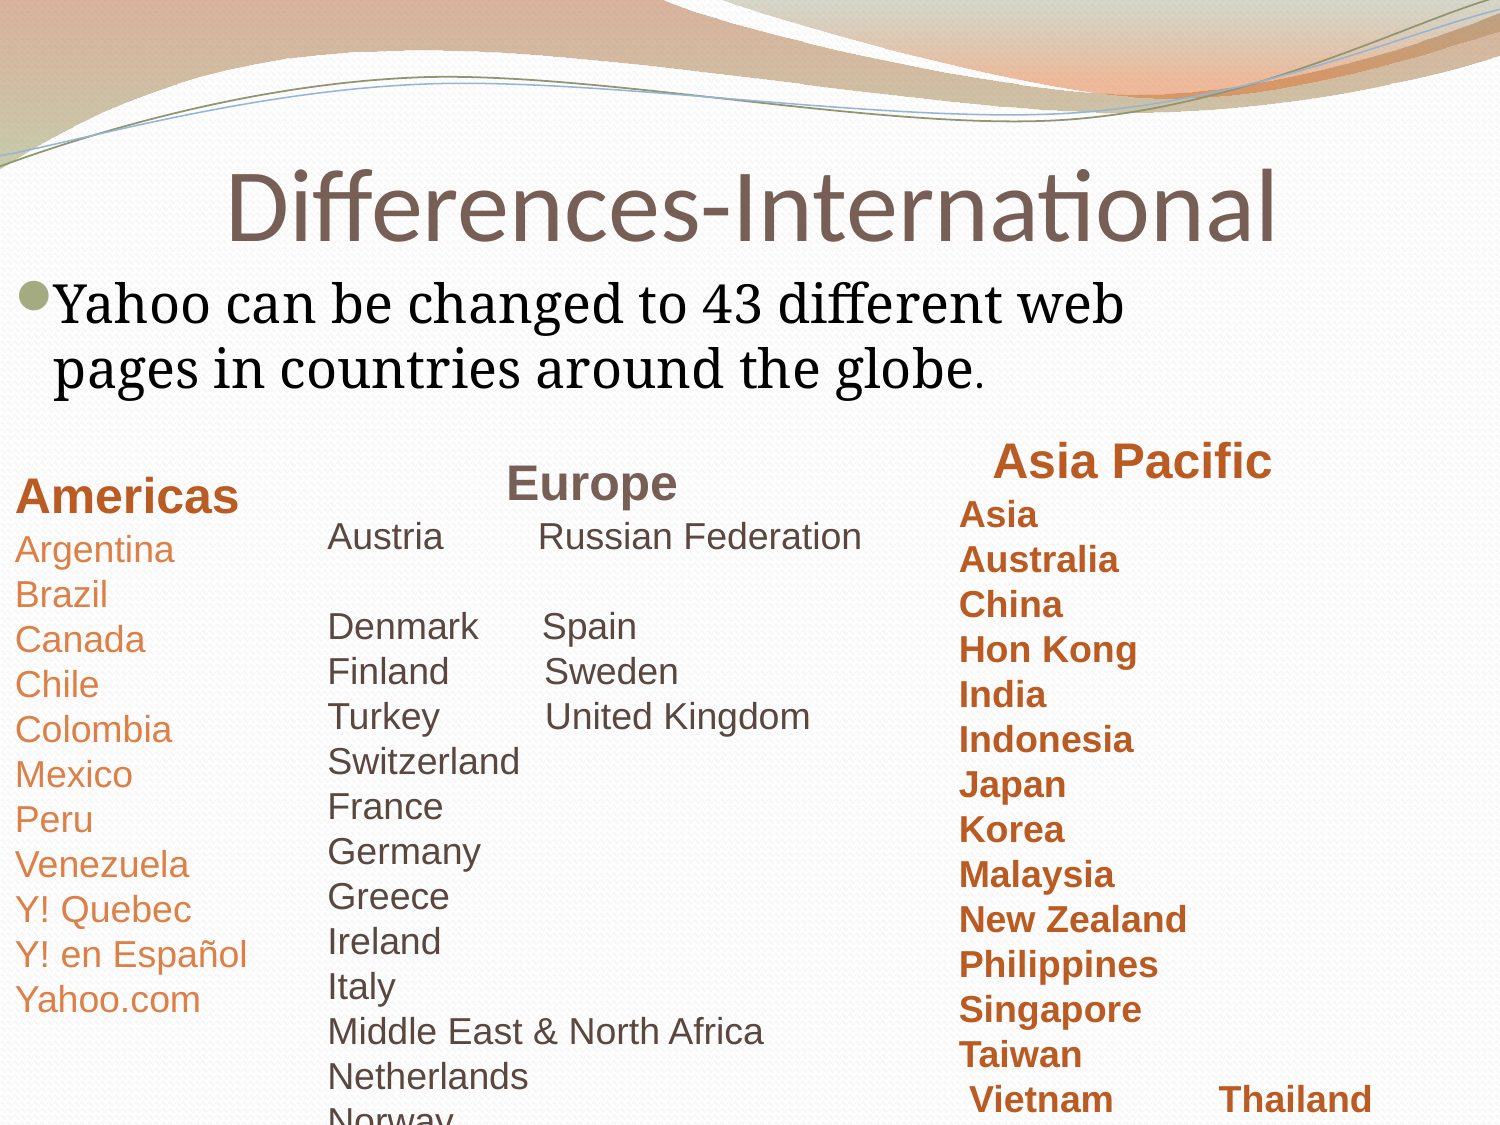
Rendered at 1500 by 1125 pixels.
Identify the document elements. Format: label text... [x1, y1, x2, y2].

list Yahoo can be changed to 43 different web pages in countries around the globe. [0, 262, 1175, 412]
title Differences-International [75, 75, 1438, 263]
text_box Europe Austria Russian Federation Denmark Spain Finland Sweden Turkey United Kingdom Switzerland France Germany Greece Ireland Italy Middle East & North Africa Netherlands Norway [312, 324, 925, 1125]
text_box Asia Pacific Asia Australia China Hon Kong India Indonesia Japan Korea Malaysia New Zealand Philippines Singapore Taiwan Vietnam Thailand [912, 412, 1500, 1125]
text_box Americas Argentina Brazil Canada Chile Colombia Mexico Peru Venezuela Y! Quebec Y! en Español Yahoo.com [0, 337, 312, 1028]
